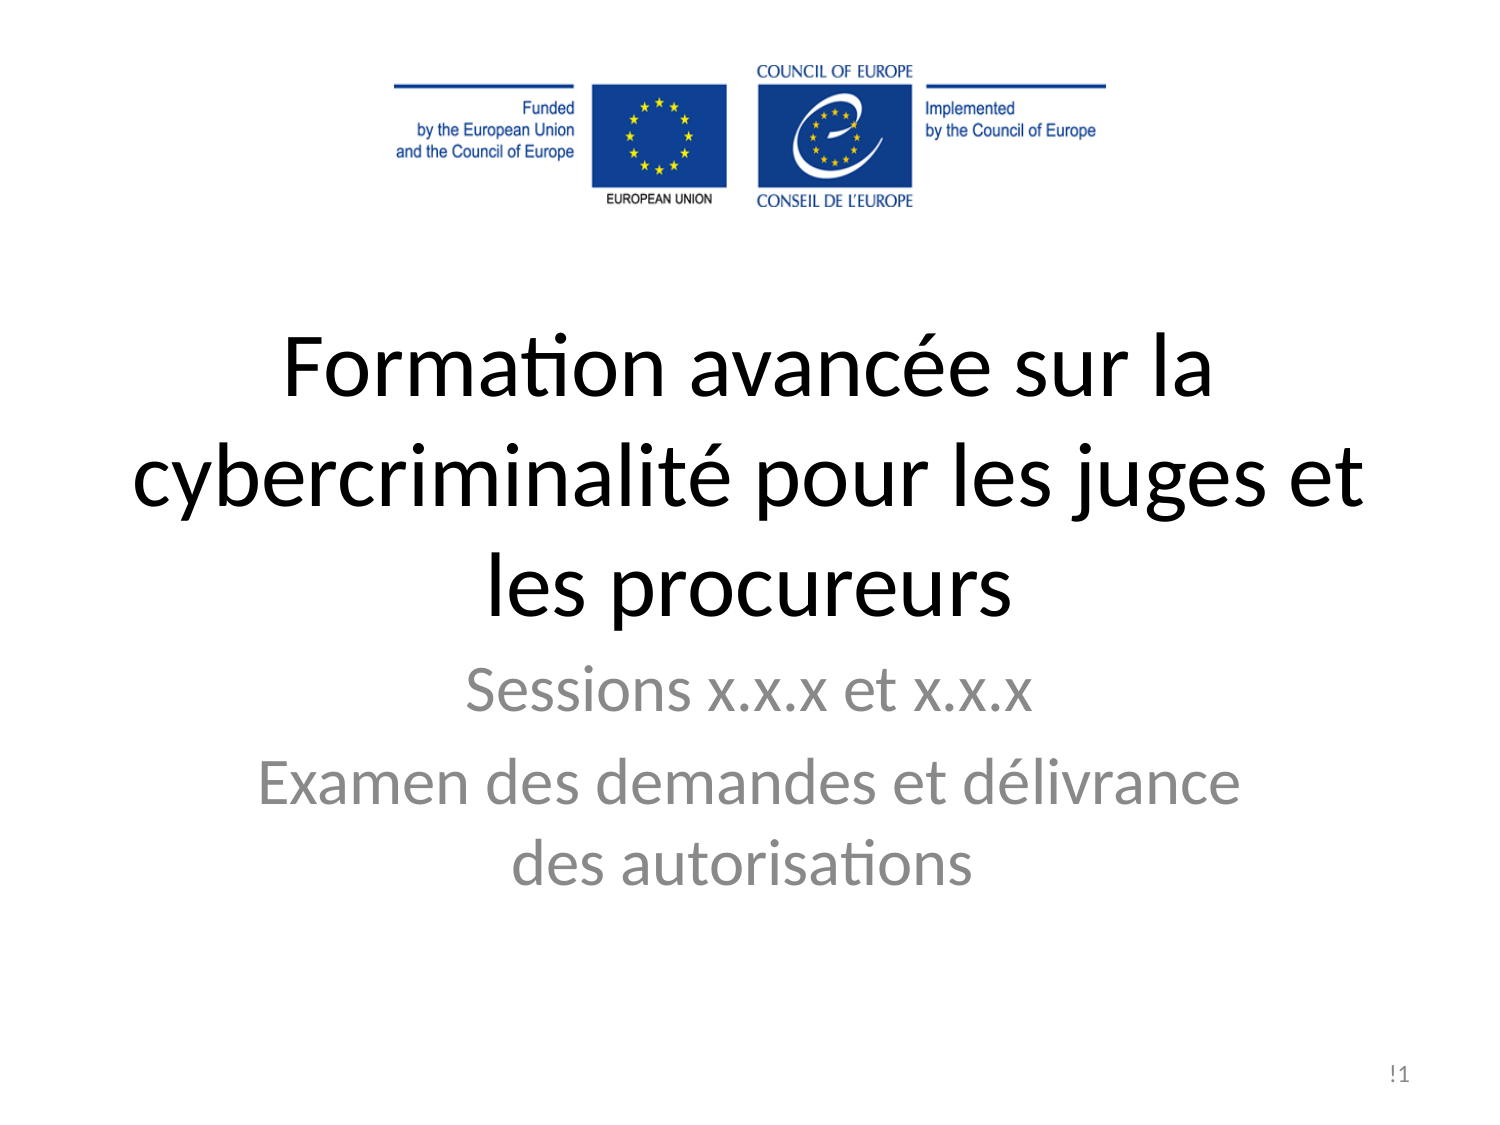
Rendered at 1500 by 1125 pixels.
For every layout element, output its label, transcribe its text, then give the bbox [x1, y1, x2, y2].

picture [394, 65, 1106, 208]
subtitle Sessions x.x.x et x.x.x Examen des demandes et délivrance des autorisations [225, 637, 1275, 925]
title Formation avancée sur la cybercriminalité pour les juges et les procureurs [112, 349, 1388, 591]
slide_number !1 [1074, 1042, 1425, 1103]
